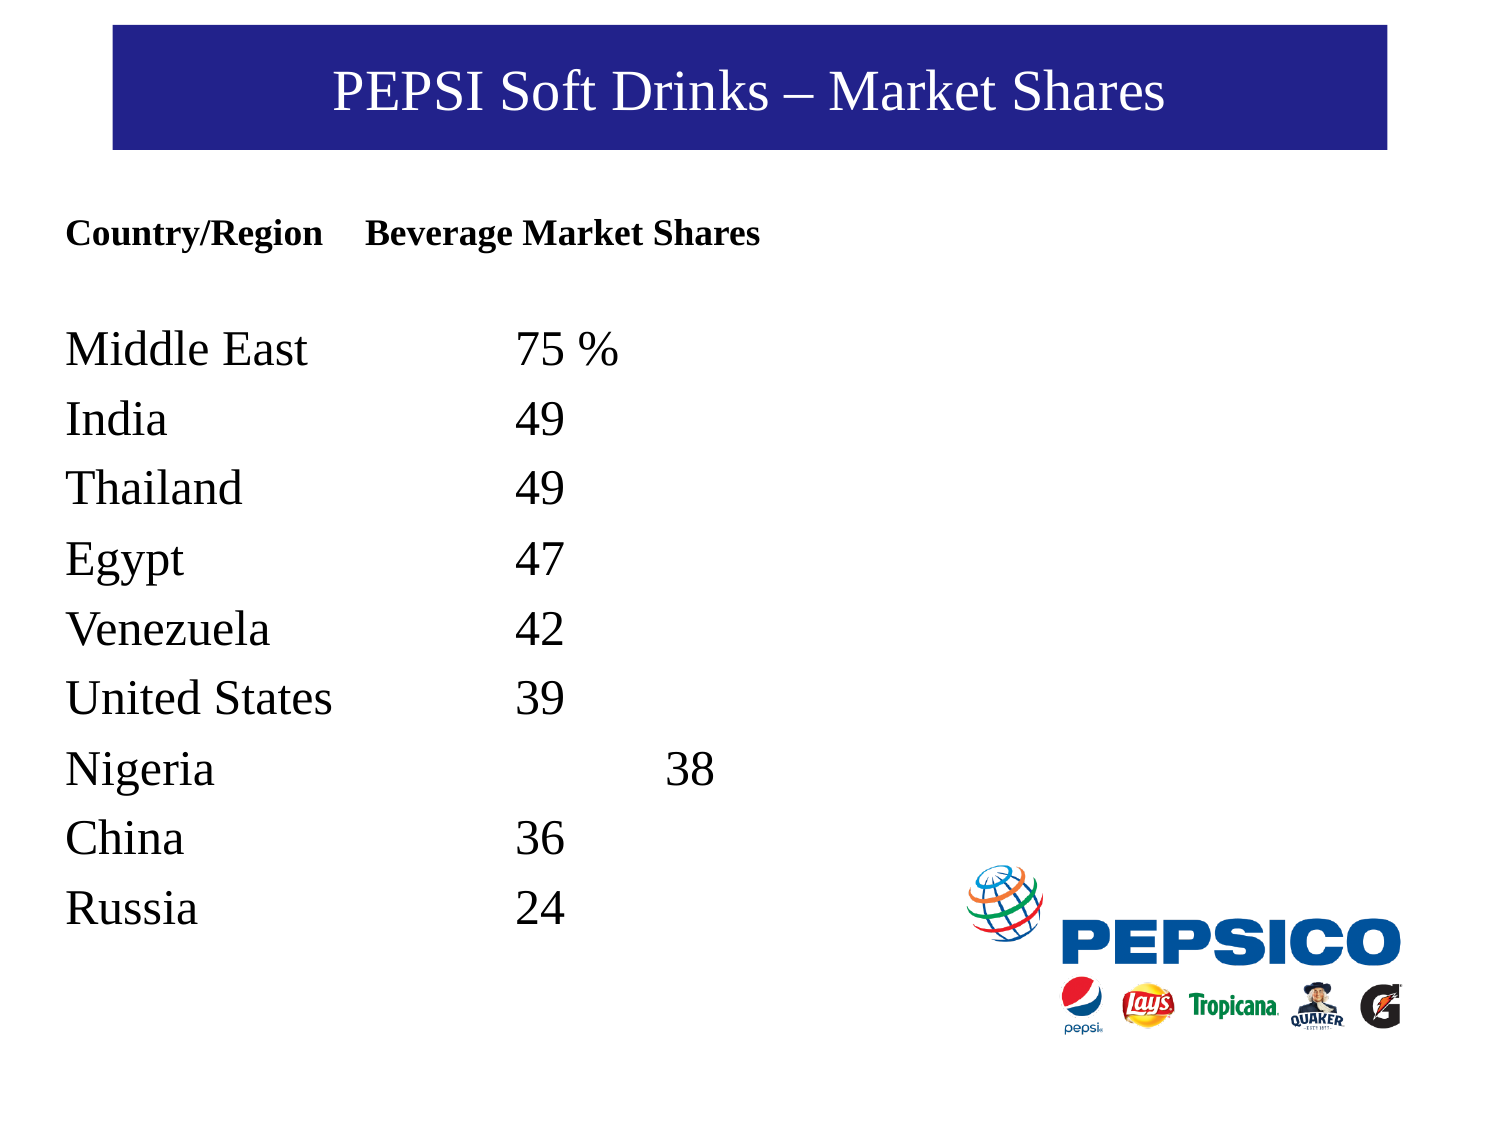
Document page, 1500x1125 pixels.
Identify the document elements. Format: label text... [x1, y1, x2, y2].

picture [962, 861, 1406, 1039]
title PEPSI Soft Drinks – Market Shares [112, 24, 1388, 150]
list Country/Region Beverage Market Shares Middle East 75 % India 49 Thailand 49 Egypt 47 Venezuela 42 United States 39 Nigeria 38 China 36 Russia 24 [50, 200, 1450, 950]
